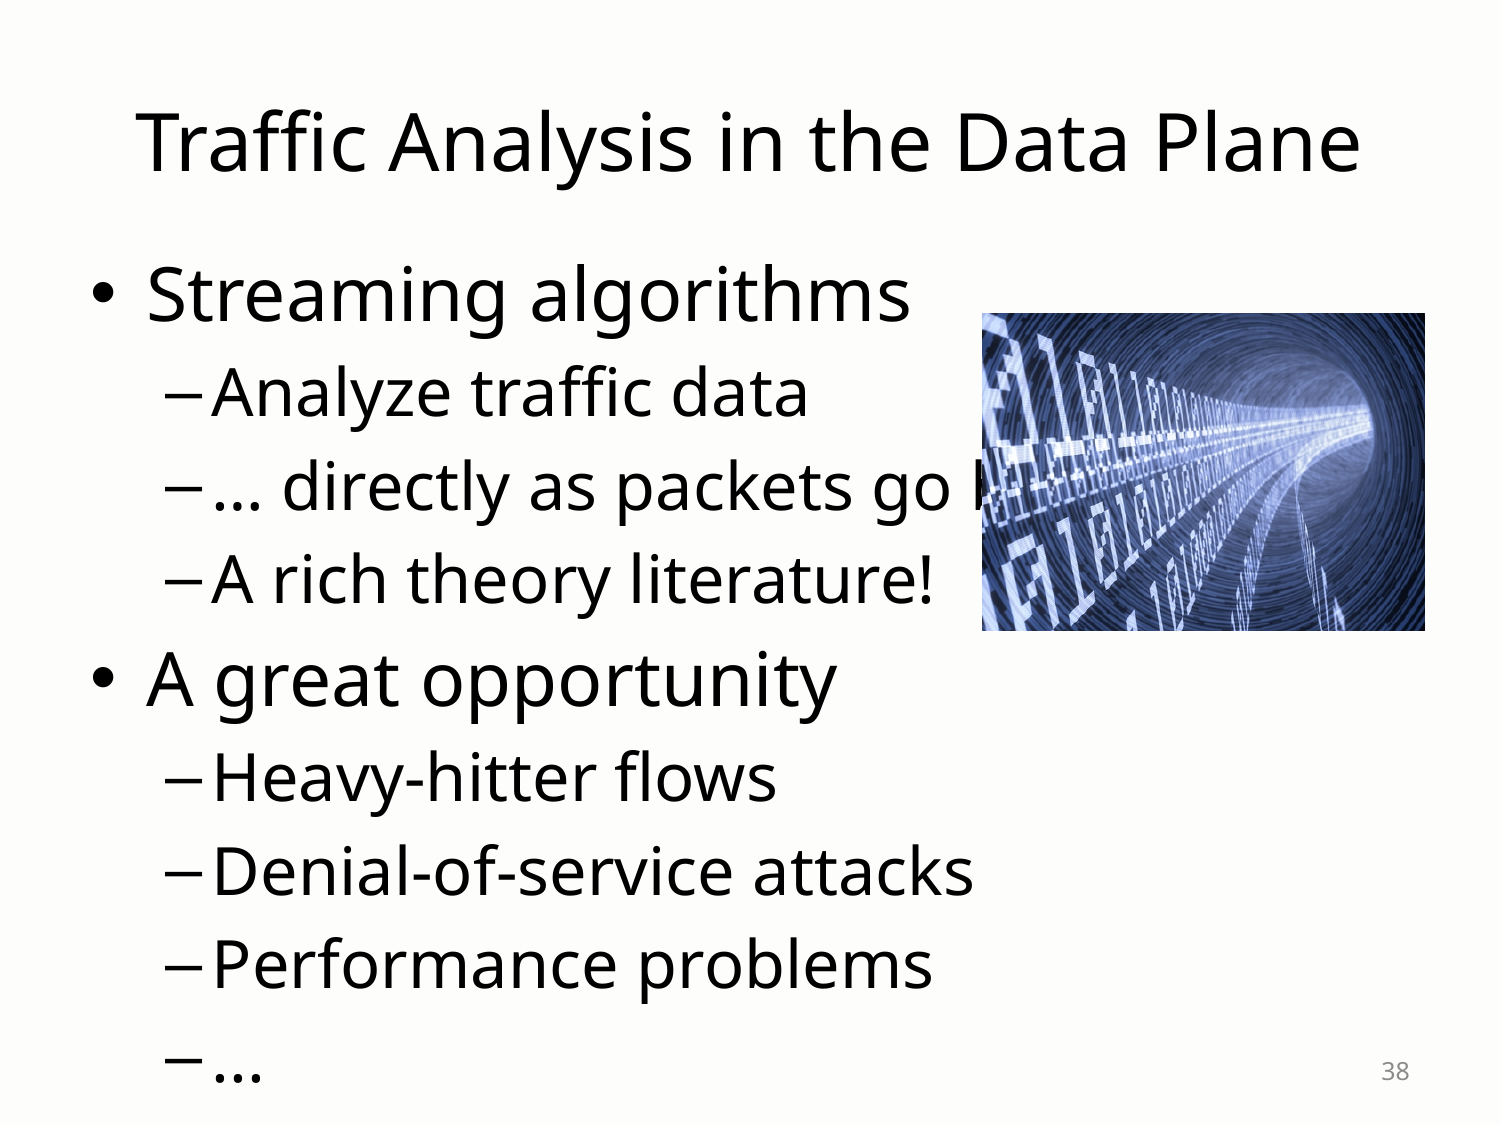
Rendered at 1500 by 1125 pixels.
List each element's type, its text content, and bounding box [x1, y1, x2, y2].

list Streaming algorithms Analyze traffic data … directly as packets go by A rich theory literature! A great opportunity Heavy-hitter flows Denial-of-service attacks Performance problems ... [75, 238, 1425, 1125]
title Traffic Analysis in the Data Plane [75, 45, 1425, 233]
slide_number 38 [1074, 1042, 1425, 1103]
picture [982, 313, 1426, 631]
